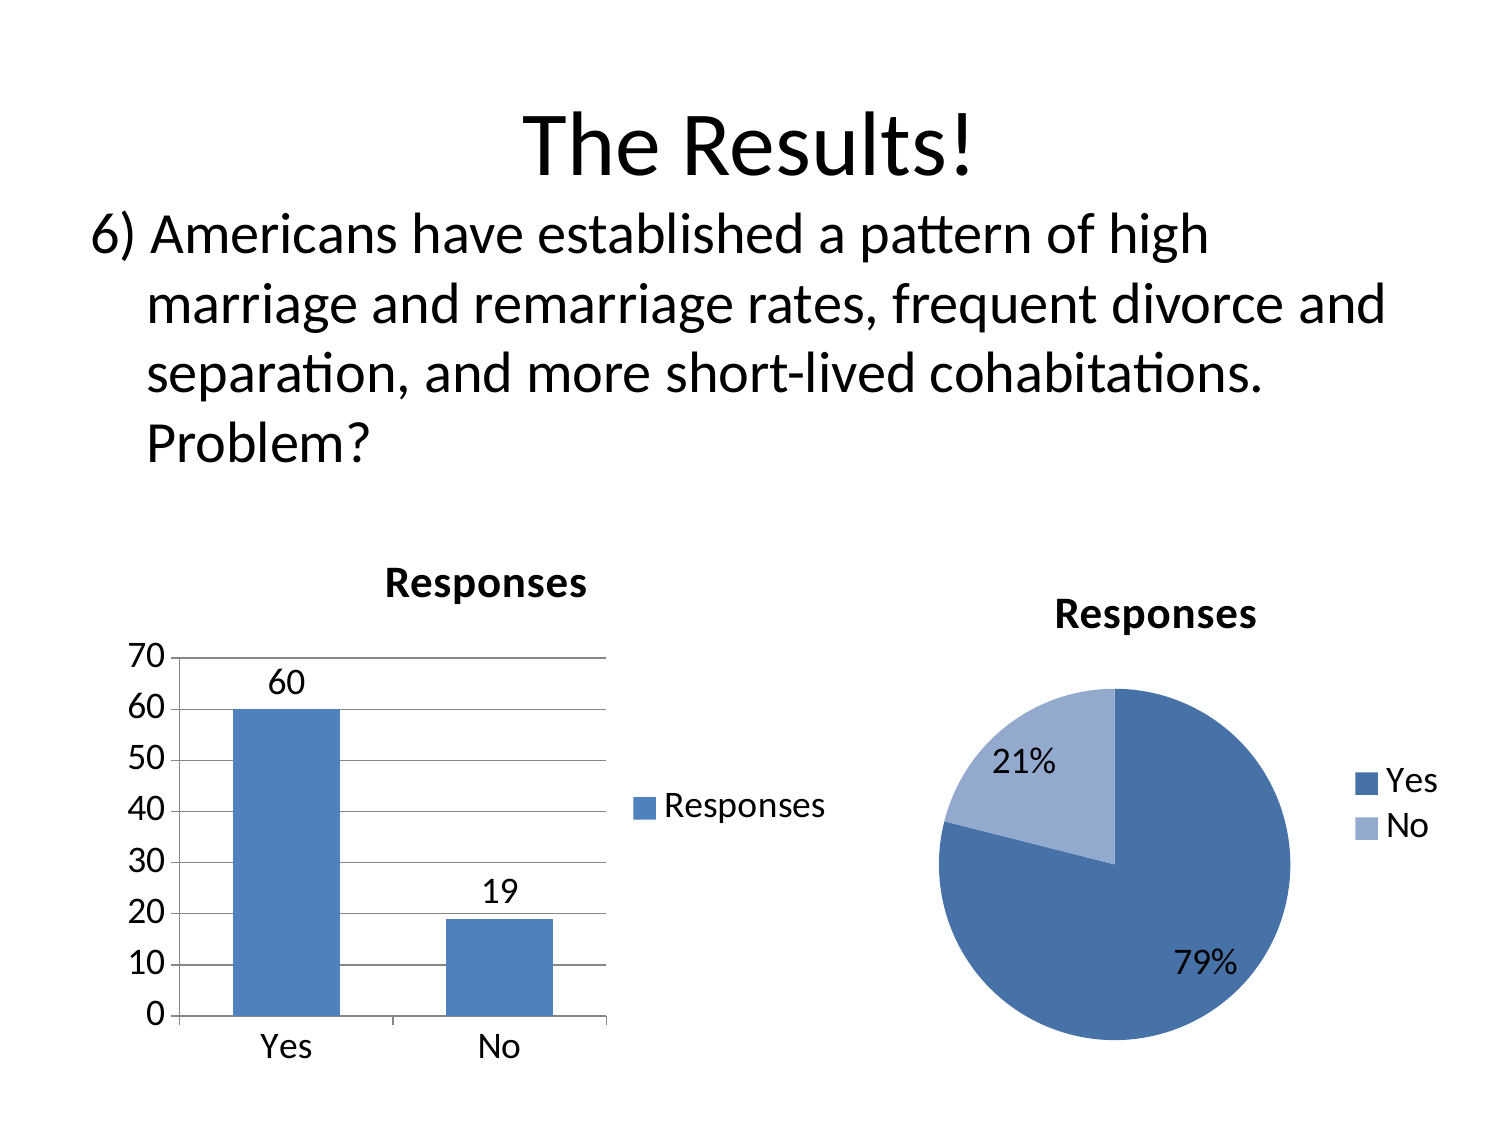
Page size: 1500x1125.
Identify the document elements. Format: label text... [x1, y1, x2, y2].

chart [112, 537, 1463, 1080]
list 6) Americans have established a pattern of high marriage and remarriage rates, frequent divorce and separation, and more short-lived cohabitations. Problem? [75, 187, 1425, 930]
title The Results! [75, 45, 1425, 187]
